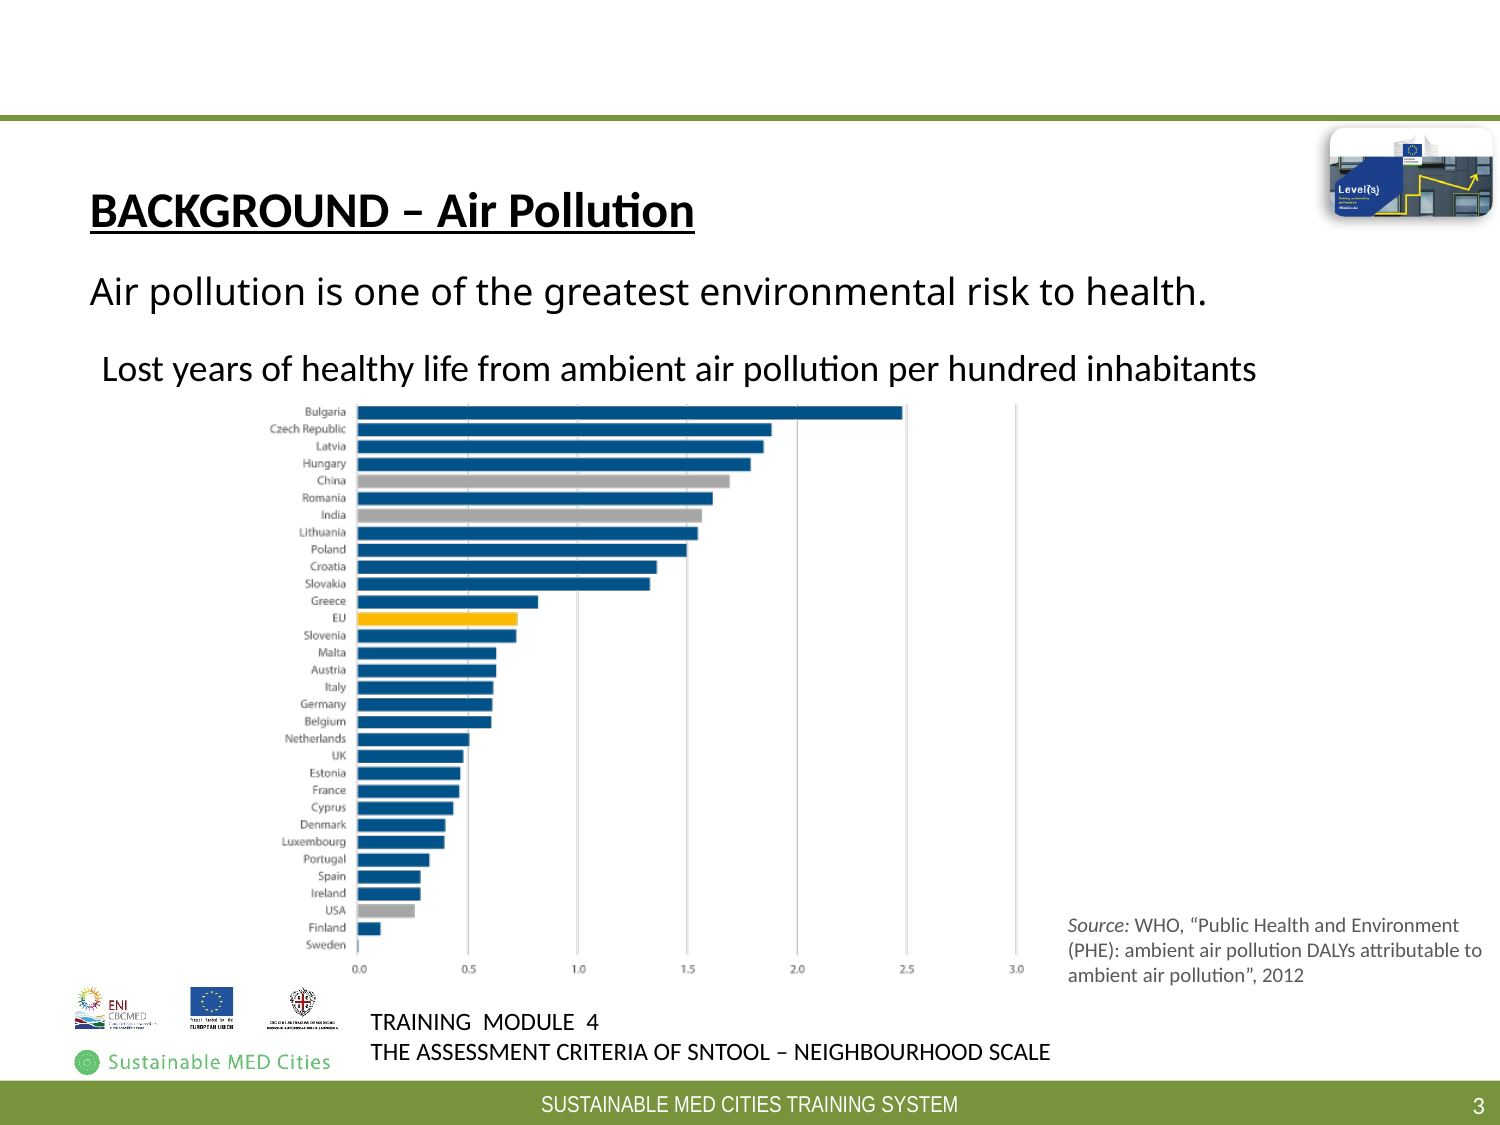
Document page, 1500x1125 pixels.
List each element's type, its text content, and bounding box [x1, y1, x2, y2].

picture [270, 403, 1024, 976]
text_box Source: WHO, “Public Health and Environment (PHE): ambient air pollution DALYs attributable to ambient air pollution”, 2012 [1053, 904, 1500, 994]
text_box BACKGROUND – Air Pollution [74, 169, 1425, 260]
text_box Air pollution is one of the greatest environmental risk to health. [74, 260, 1460, 320]
text_box Lost years of healthy life from ambient air pollution per hundred inhabitants [87, 336, 1366, 396]
slide_number 3 [1399, 1074, 1500, 1125]
picture [1329, 127, 1493, 217]
picture [62, 978, 356, 1080]
